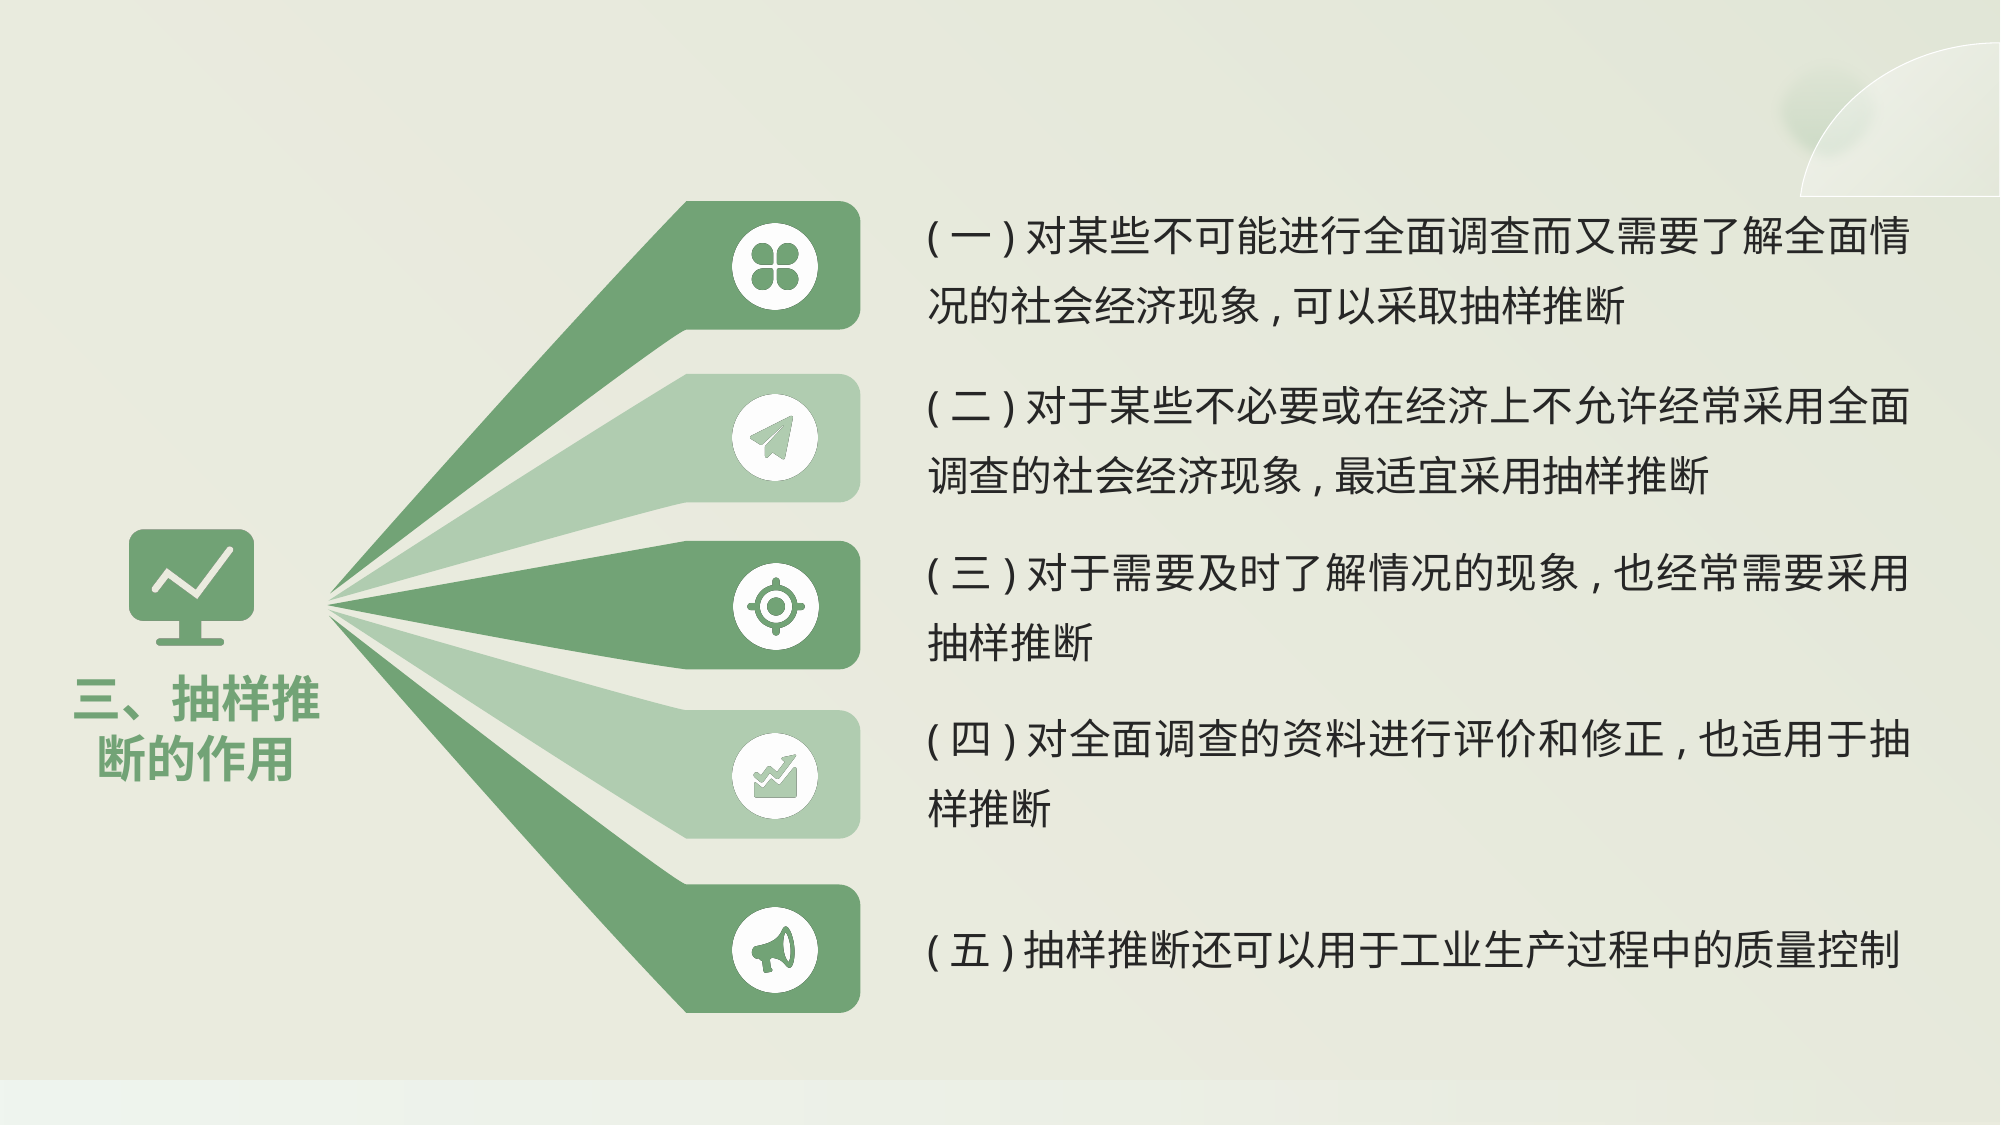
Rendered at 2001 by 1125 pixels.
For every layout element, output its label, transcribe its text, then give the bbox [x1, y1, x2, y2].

text_box [327, 539, 862, 671]
text_box (二)对于某些不必要或在经济上不允许经常采用全面调查的社会经济现象,最适宜采用抽样推断 [927, 362, 1911, 497]
text_box [328, 614, 862, 1015]
text_box [327, 372, 862, 602]
text_box 三、抽样推断的作用 [65, 667, 328, 879]
picture [732, 907, 818, 993]
text_box (四)对全面调查的资料进行评价和修正,也适用于抽样推断 [927, 696, 1911, 830]
picture [732, 394, 818, 481]
text_box [327, 608, 862, 840]
text_box (三)对于需要及时了解情况的现象,也经常需要采用抽样推断 [927, 530, 1911, 665]
text_box (五)抽样推断还可以用于工业生产过程中的质量控制 [927, 871, 1911, 1006]
text_box [329, 200, 862, 595]
text_box (一)对某些不可能进行全面调查而又需要了解全面情况的社会经济现象,可以采取抽样推断 [927, 192, 1911, 327]
picture [732, 733, 818, 819]
picture [129, 525, 254, 650]
picture [733, 563, 819, 650]
picture [732, 223, 818, 310]
